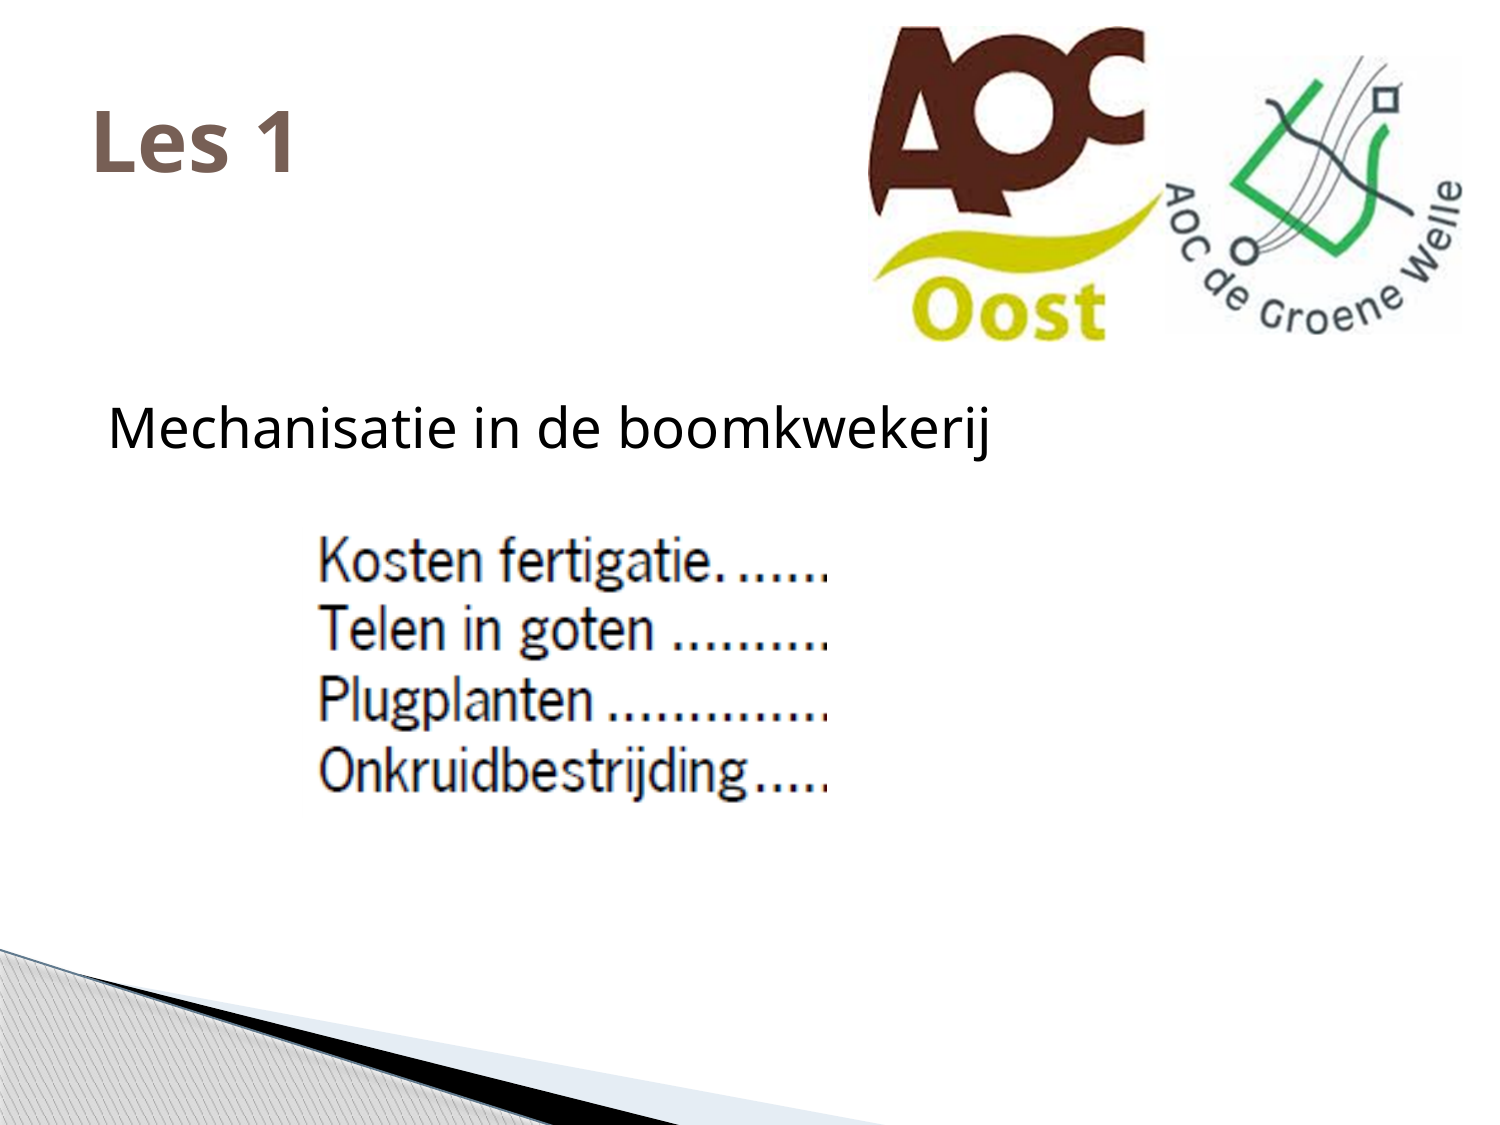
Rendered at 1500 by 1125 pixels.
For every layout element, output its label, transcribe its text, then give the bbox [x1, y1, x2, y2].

picture [867, 26, 1473, 365]
list Mechanisatie in de boomkwekerij [75, 385, 1425, 986]
title Les 1 [75, 45, 862, 233]
picture [300, 526, 827, 818]
